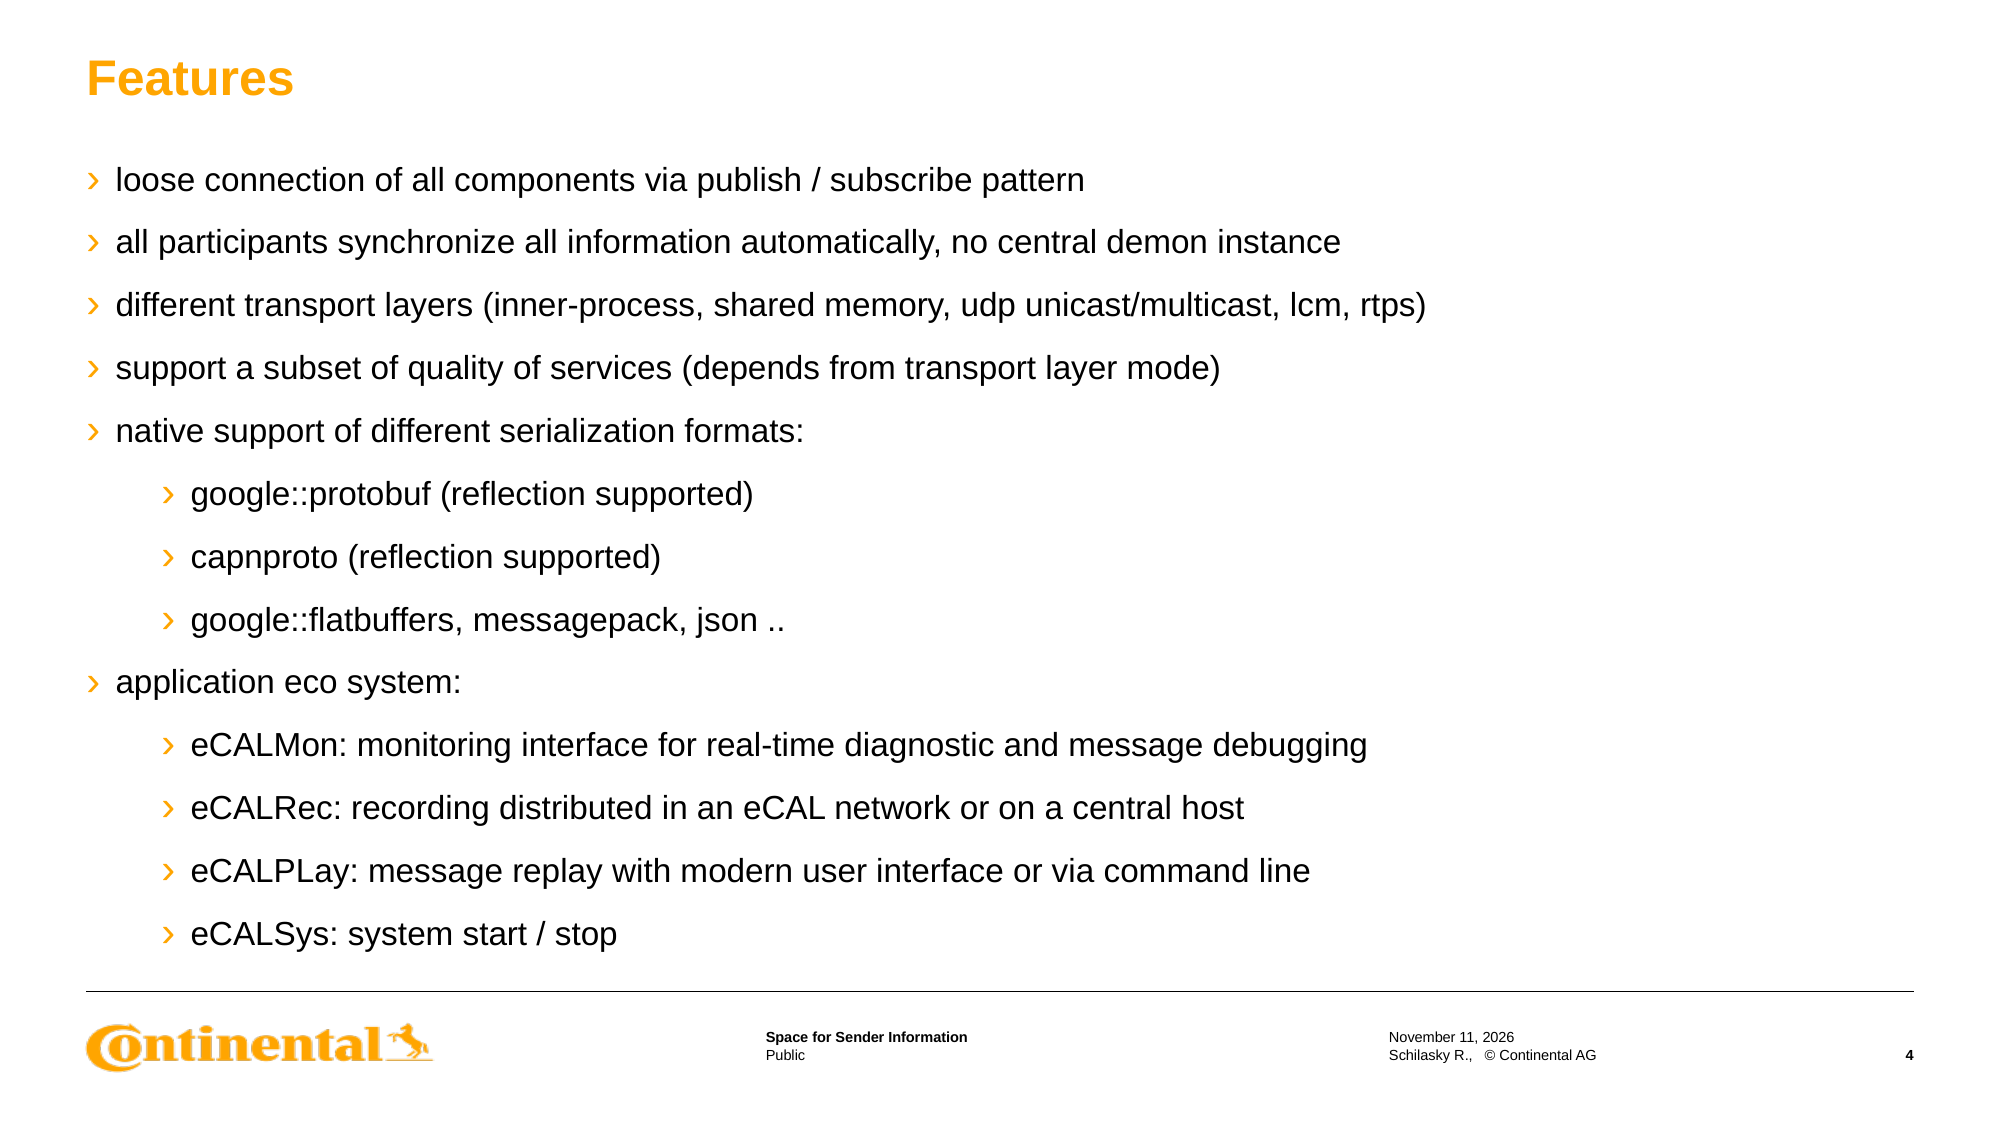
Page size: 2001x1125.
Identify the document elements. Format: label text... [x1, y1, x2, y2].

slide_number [1388, 1021, 1827, 1045]
text_box loose connection of all components via publish / subscribe pattern all participants synchronize all information automatically, no central demon instance different transport layers (inner-process, shared memory, udp unicast/multicast, lcm, rtps) support a subset of quality of services (depends from transport layer mode) native support of different serialization formats: google::protobuf (reflection supported) capnproto (reflection supported) google::flatbuffers, messagepack, json .. application eco system: eCALMon: monitoring interface for real-time diagnostic and message debugging eCALRec: recording distributed in an eCAL network or on a central host eCALPLay: message replay with modern user interface or via command line eCALSys: system start / stop [86, 154, 1914, 953]
title Features [86, 48, 1914, 154]
footer Schilasky R., © Continental AG [1388, 1045, 1827, 1071]
slide_number 4 [1834, 1045, 1914, 1071]
